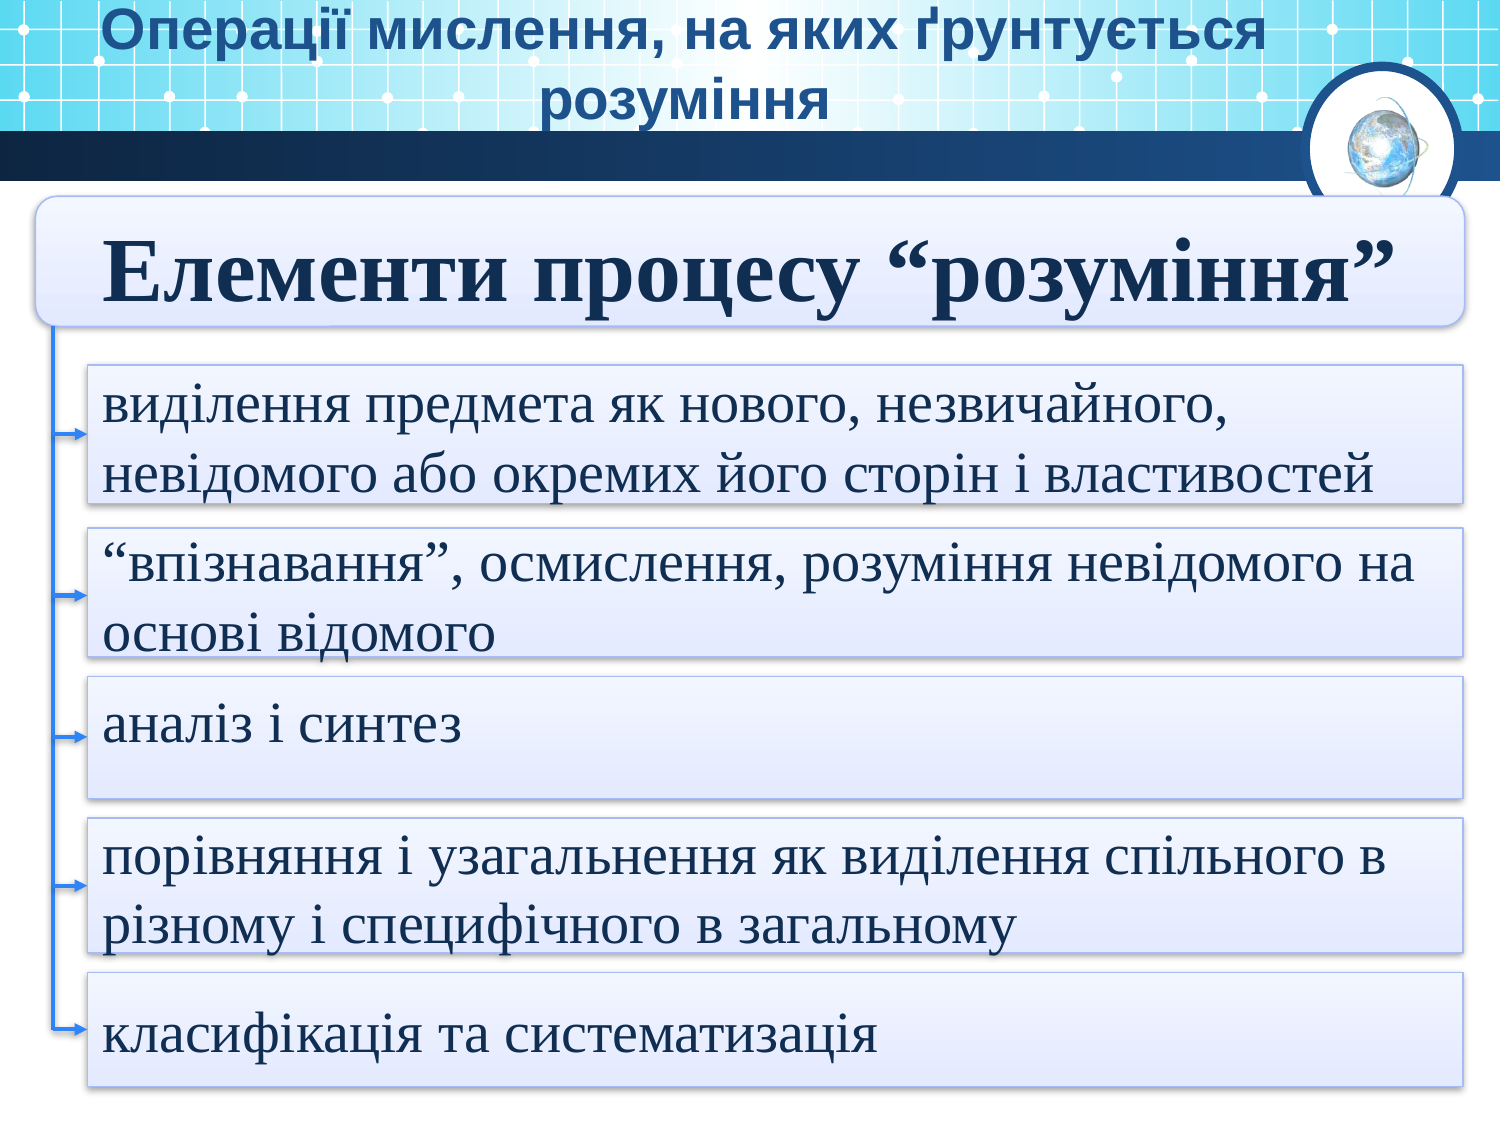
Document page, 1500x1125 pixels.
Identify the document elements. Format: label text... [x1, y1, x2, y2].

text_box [35, 196, 1465, 1087]
text_box Операції мислення, на яких ґрунтується розуміння [0, 0, 1424, 139]
picture [1310, 87, 1454, 195]
